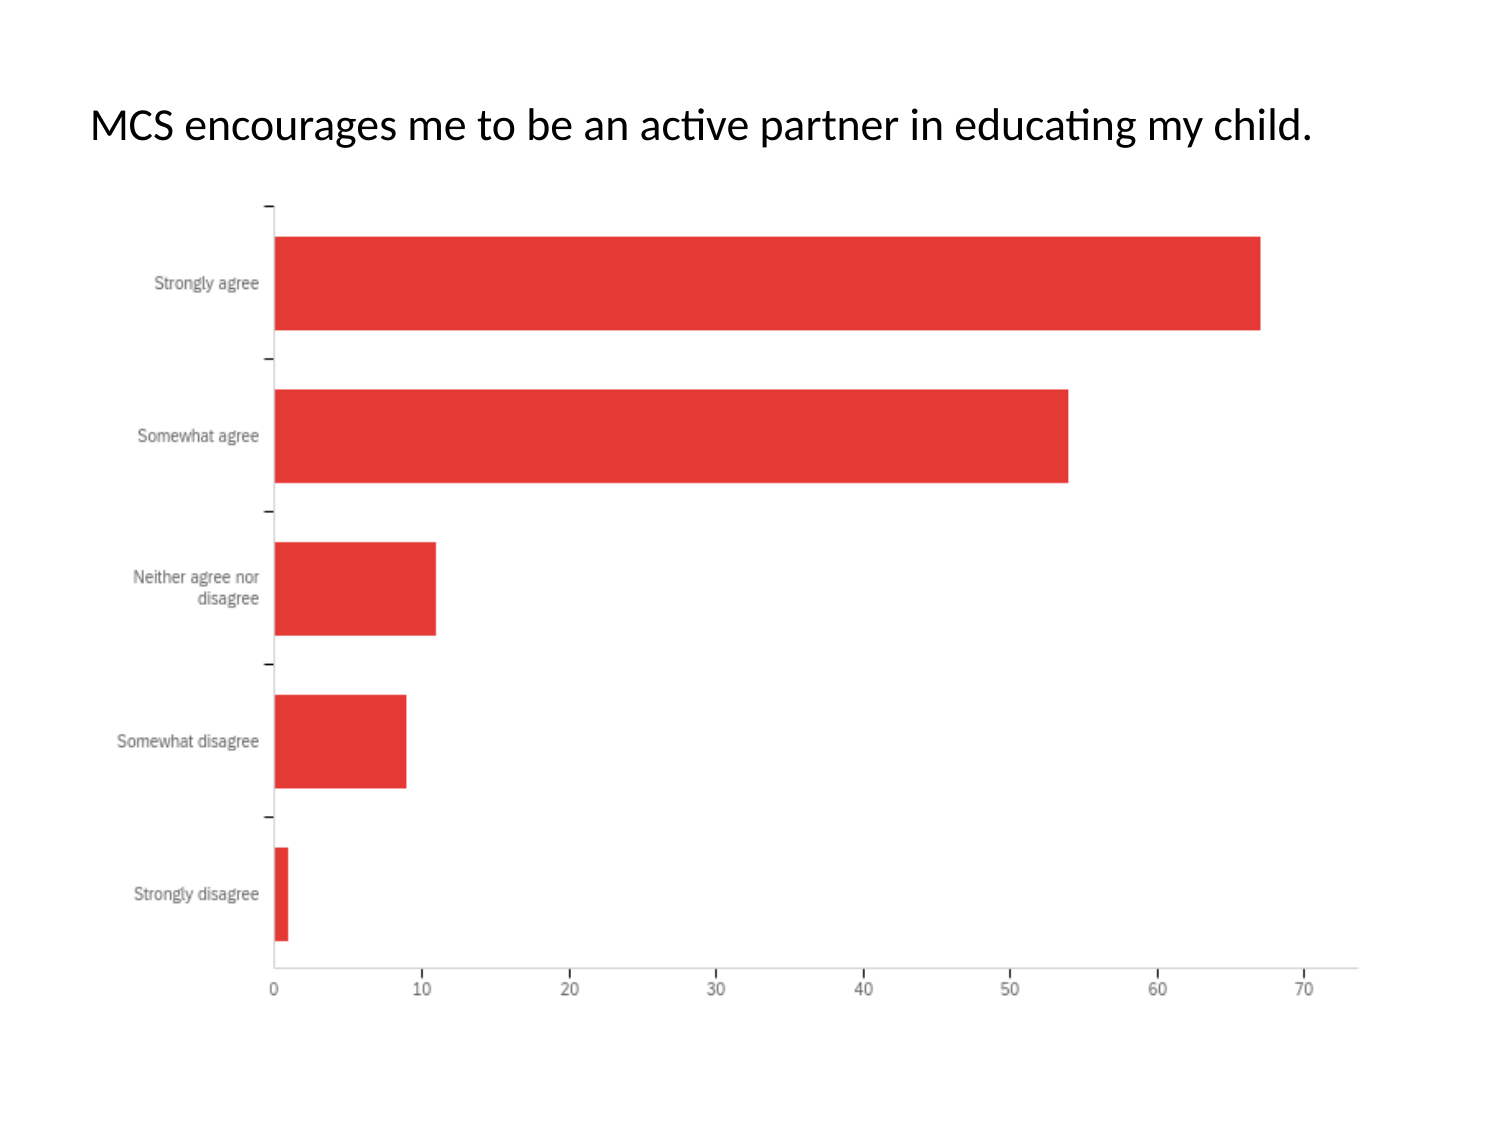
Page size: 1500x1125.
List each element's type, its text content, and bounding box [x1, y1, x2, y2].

text_box MCS encourages me to be an active partner in educating my child. [74, 87, 1425, 148]
picture [93, 196, 1407, 1018]
